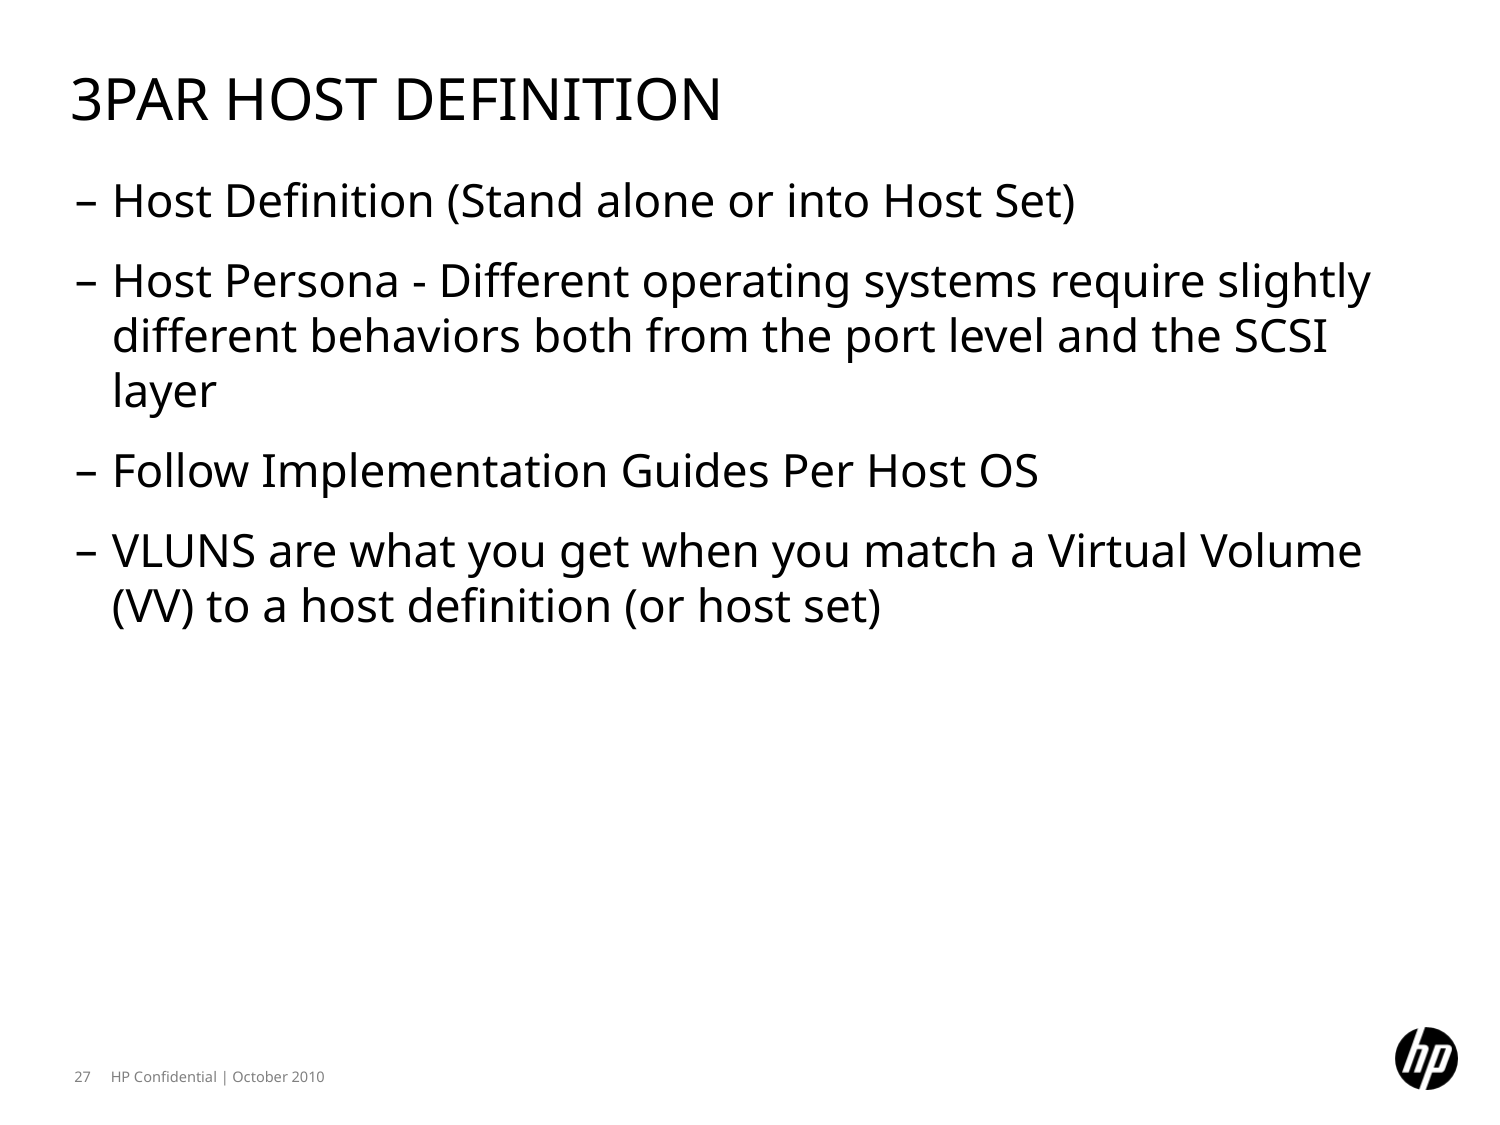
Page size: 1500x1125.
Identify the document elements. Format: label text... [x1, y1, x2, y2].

list Host Definition (Stand alone or into Host Set) Host Persona - Different operating systems require slightly different behaviors both from the port level and the SCSI layer Follow Implementation Guides Per Host OS VLUNS are what you get when you match a Virtual Volume (VV) to a host definition (or host set) [59, 163, 1456, 1005]
title 3PAR Host Definition [55, 55, 1451, 128]
picture [1393, 1025, 1460, 1092]
